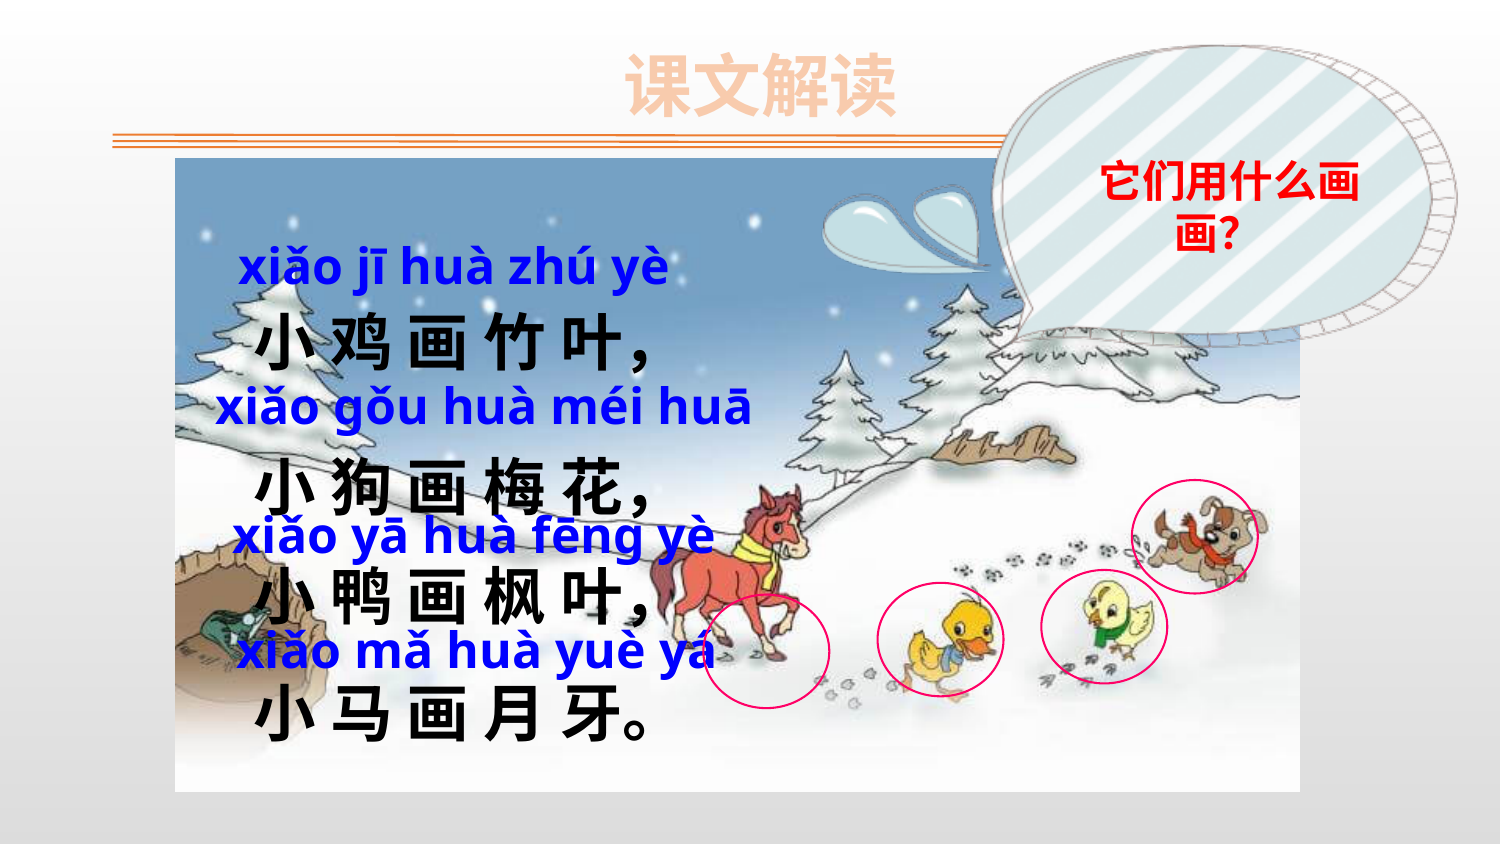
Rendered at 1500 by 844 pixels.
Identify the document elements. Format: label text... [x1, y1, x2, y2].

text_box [112, 134, 797, 148]
picture [175, 36, 1469, 792]
text_box 课文解读 [612, 36, 797, 131]
